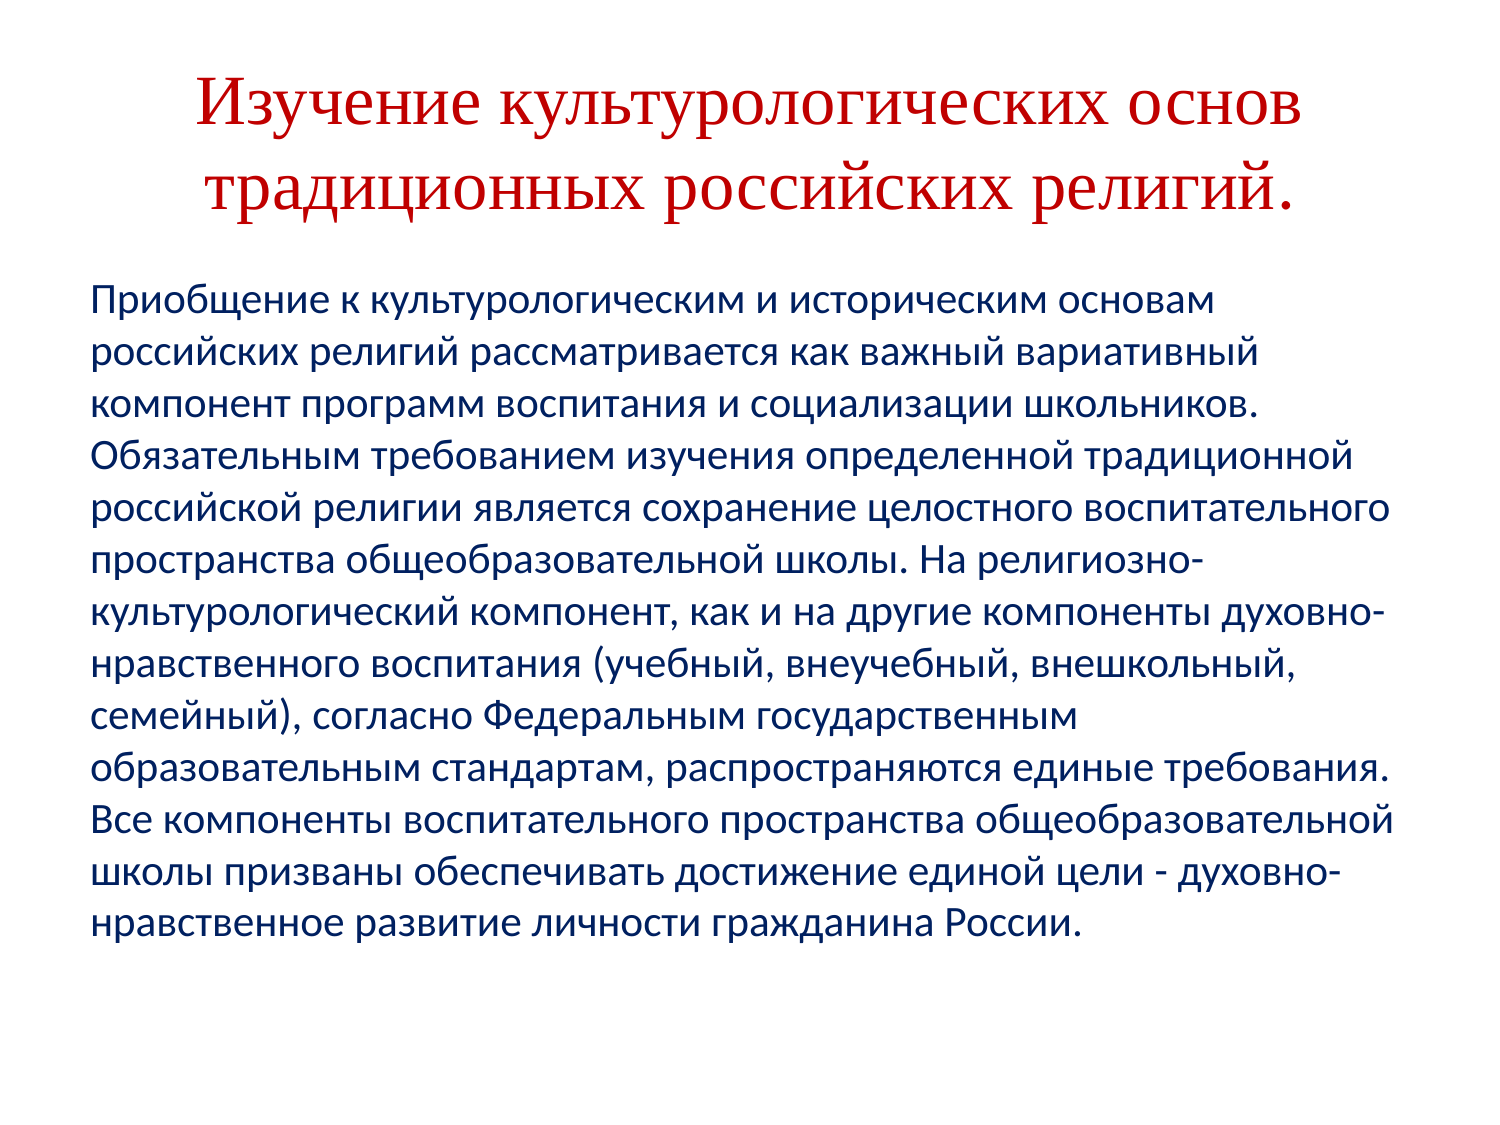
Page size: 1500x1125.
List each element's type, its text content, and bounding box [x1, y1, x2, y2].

list Приобщение к культурологическим и историческим основам российских религий рассматривается как важный вариативный компонент программ воспитания и социализации школьников. Обязательным требованием изучения определенной традиционной российской религии является сохранение целостного воспитательного пространства общеобразовательной школы. На религиозно-культурологический компонент, как и на другие компоненты духовно-нравственного воспитания (учебный, внеучебный, внешкольный, семейный), согласно Федеральным государственным образовательным стандартам, распространяются единые требования. Все компоненты воспитательного пространства общеобразовательной школы призваны обеспечивать достижение единой цели - духовно-нравственное развитие личности гражданина России. [75, 262, 1425, 1005]
title Изучение культурологических основ традиционных российских религий. [75, 45, 1425, 233]
